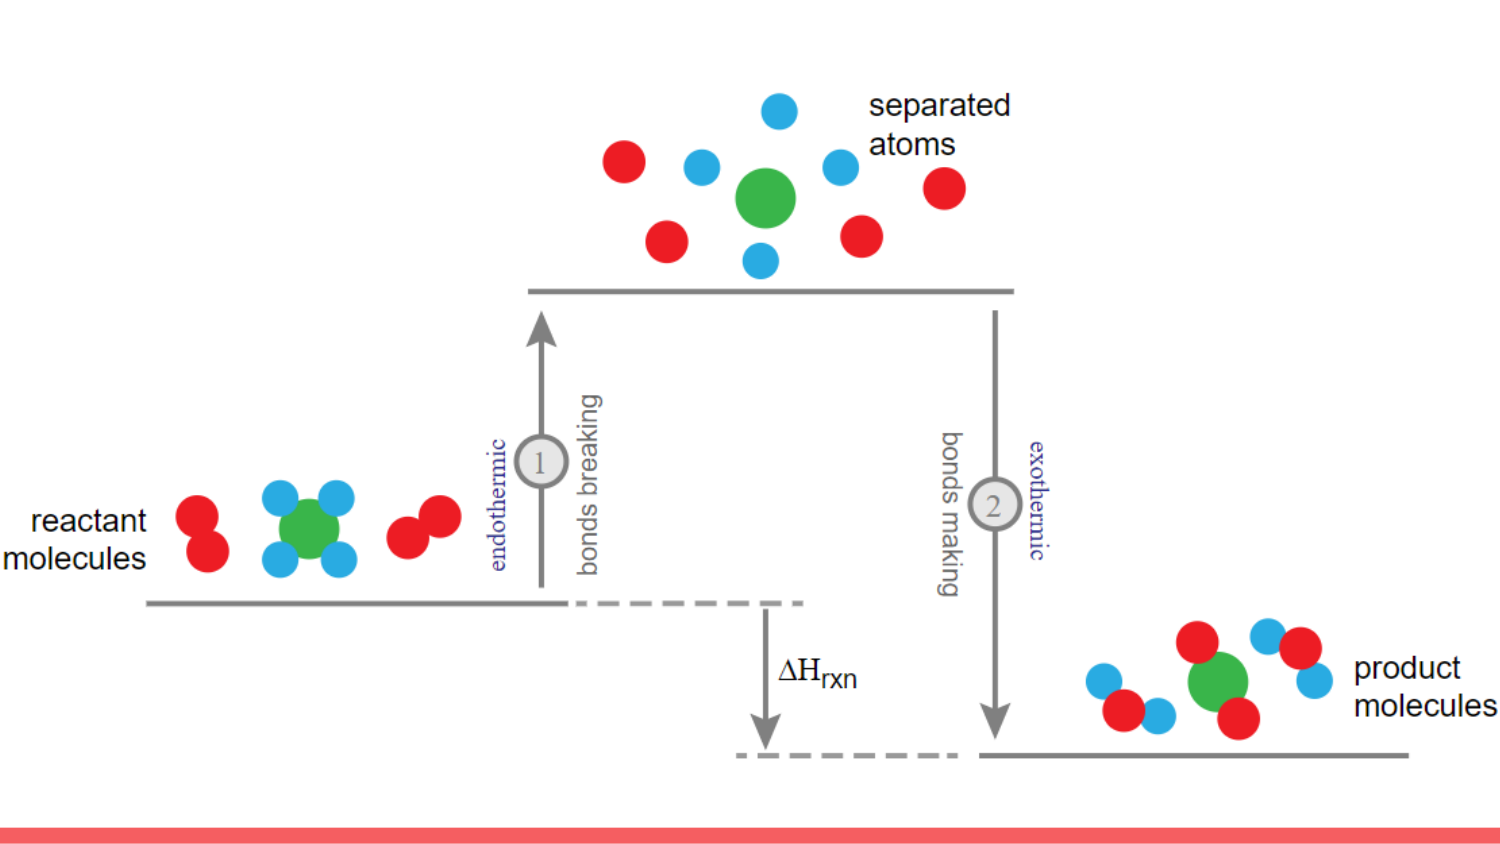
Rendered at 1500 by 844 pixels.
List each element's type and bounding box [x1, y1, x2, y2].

picture [0, 80, 1498, 768]
